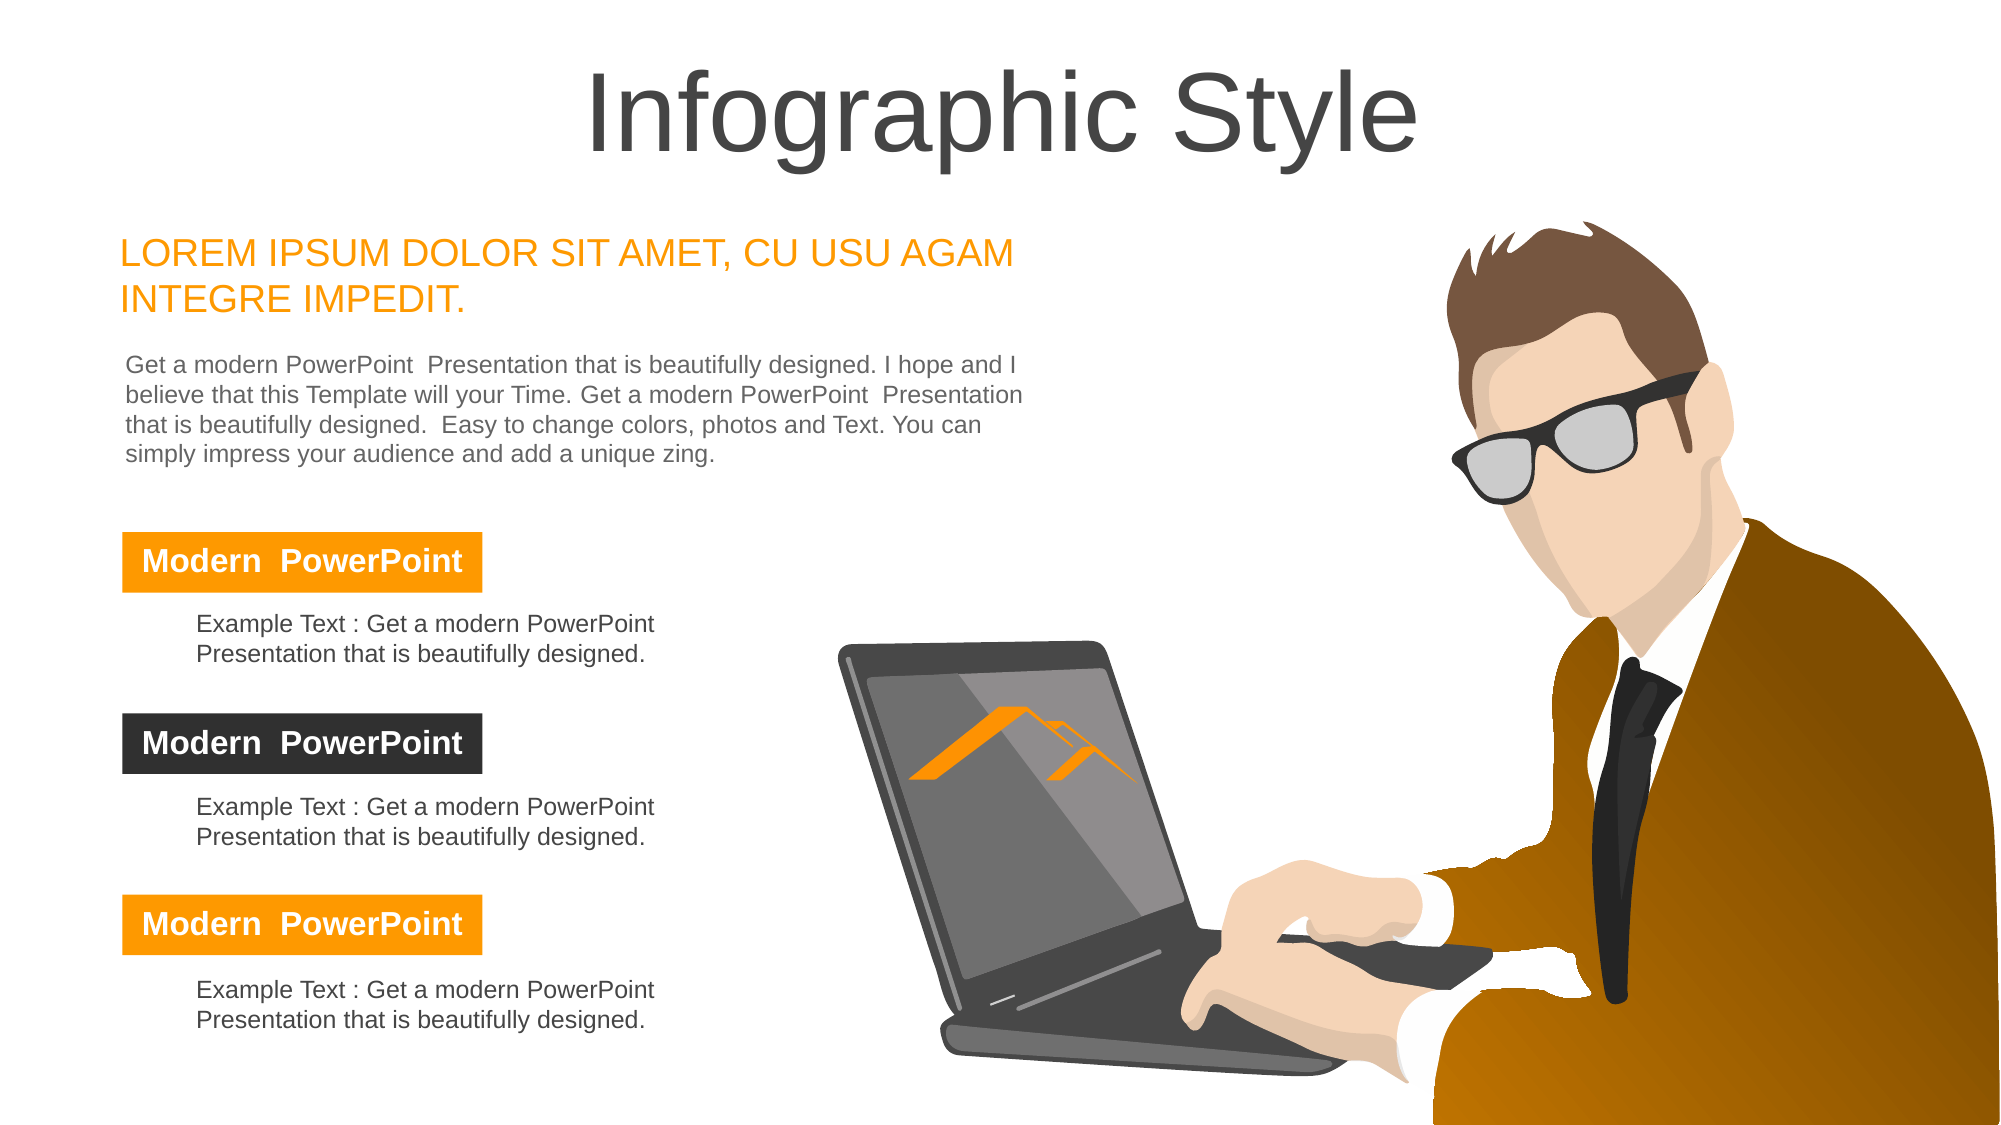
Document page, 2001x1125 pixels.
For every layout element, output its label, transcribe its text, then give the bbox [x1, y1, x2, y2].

text_box LOREM IPSUM DOLOR SIT AMET, CU USU AGAM INTEGRE IMPEDIT. [104, 219, 1040, 328]
text_box Modern PowerPoint [122, 532, 483, 593]
text_box Example Text : Get a modern PowerPoint Presentation that is beautifully designed. [181, 599, 824, 675]
text_box Example Text : Get a modern PowerPoint Presentation that is beautifully designed. [181, 782, 824, 858]
text_box Get a modern PowerPoint Presentation that is beautifully designed. I hope and I believe that this Template will your Time. Get a modern PowerPoint Presentation that is beautifully designed. Easy to change colors, photos and Text. You can simply impress your audience and add a unique zing. [125, 340, 837, 484]
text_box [837, 221, 2000, 1125]
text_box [908, 706, 1138, 784]
text_box Example Text : Get a modern PowerPoint Presentation that is beautifully designed. [181, 966, 824, 1041]
list Infographic Style [53, 55, 1952, 175]
text_box Modern PowerPoint [122, 894, 483, 956]
text_box Modern PowerPoint [122, 713, 483, 774]
